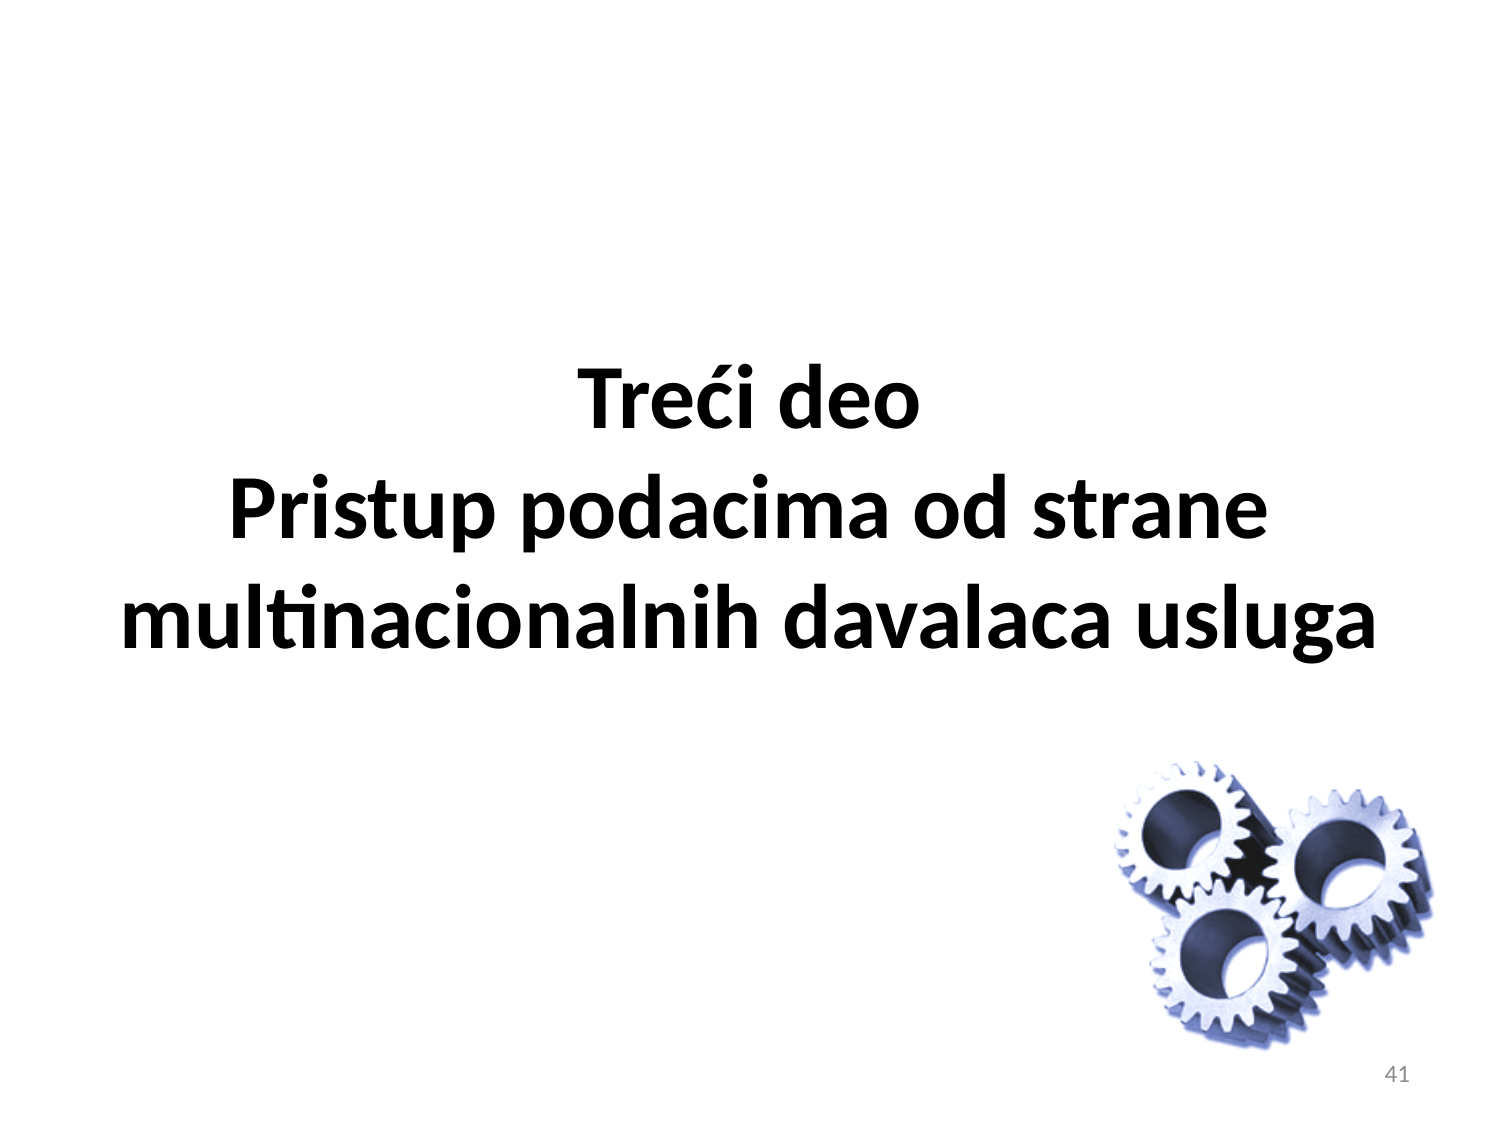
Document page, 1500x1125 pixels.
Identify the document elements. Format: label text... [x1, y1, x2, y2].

title Treći deo Pristup podacima od strane multinacionalnih davalaca usluga [75, 329, 1425, 641]
slide_number 41 [1074, 1042, 1425, 1103]
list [1113, 761, 1436, 1052]
